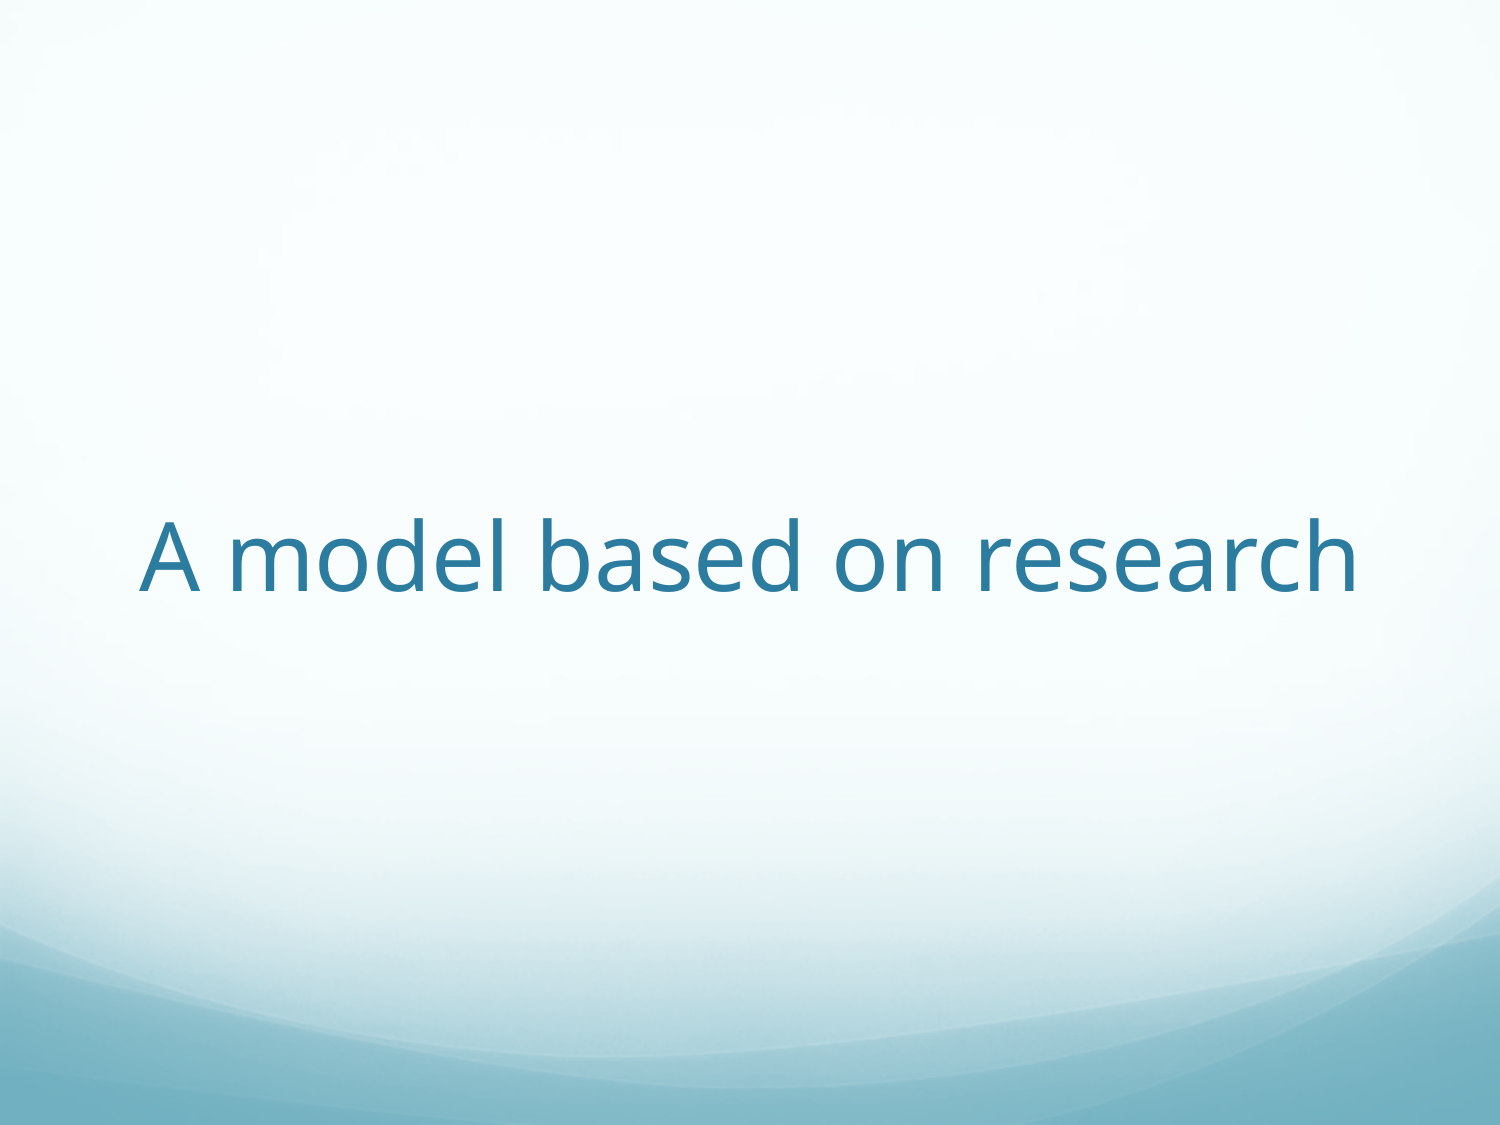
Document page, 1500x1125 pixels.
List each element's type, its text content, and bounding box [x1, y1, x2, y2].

title A model based on research [90, 394, 1412, 618]
